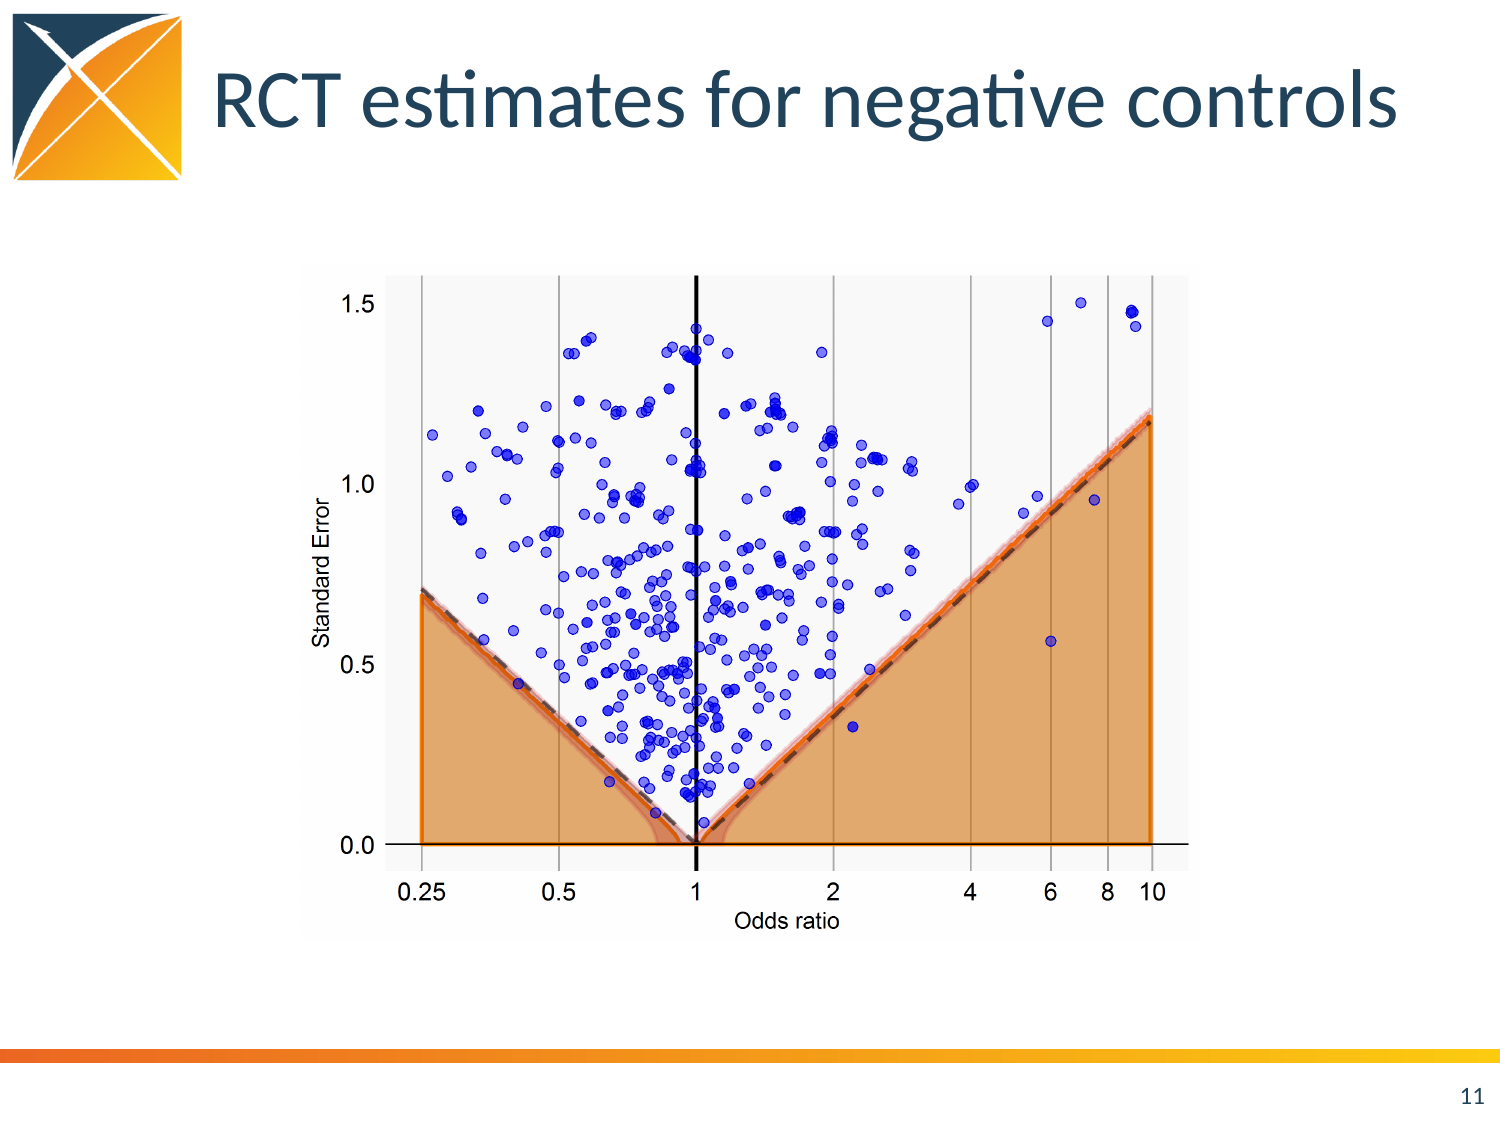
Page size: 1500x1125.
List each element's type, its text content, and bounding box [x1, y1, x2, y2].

title RCT estimates for negative controls [187, 24, 1425, 163]
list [299, 264, 1201, 941]
slide_number 11 [1149, 1065, 1500, 1125]
picture [0, 0, 206, 200]
